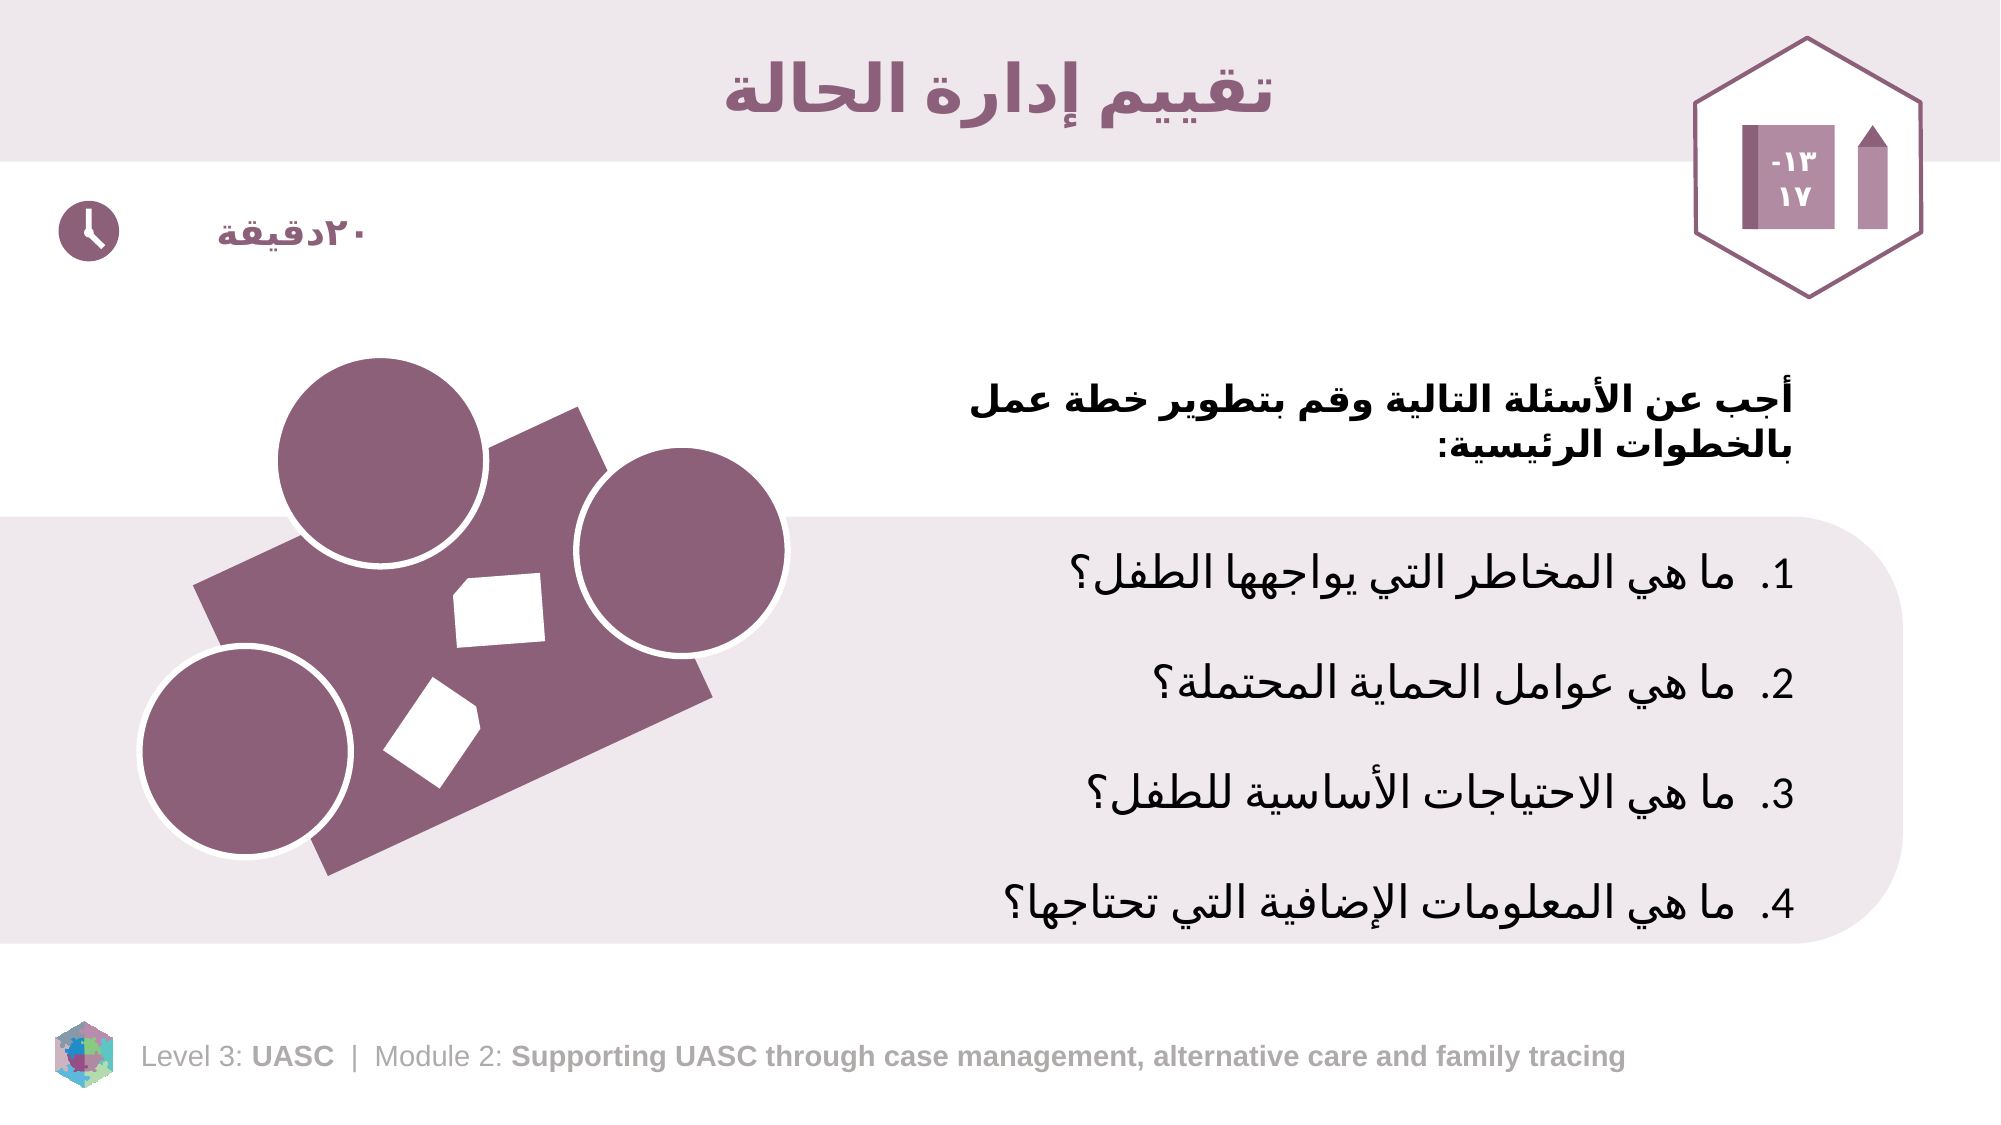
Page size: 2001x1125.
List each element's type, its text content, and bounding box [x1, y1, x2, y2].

text_box [0, 514, 1905, 946]
text_box أجب عن الأسئلة التالية وقم بتطوير خطة عمل بالخطوات الرئيسية: [915, 367, 1810, 473]
title تقييم إدارة الحالة [137, 19, 1863, 163]
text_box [82, 345, 775, 806]
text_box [1677, 55, 1939, 281]
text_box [58, 200, 120, 262]
text_box ٢٠دقيقة [130, 200, 386, 260]
text_box ما هي المخاطر التي يواجهها الطفل؟ ما هي عوامل الحماية المحتملة؟ ما هي الاحتياجات الأساسية للطفل؟ ما هي المعلومات الإضافية التي تحتاجها؟ [843, 534, 1810, 935]
picture [55, 1021, 113, 1088]
